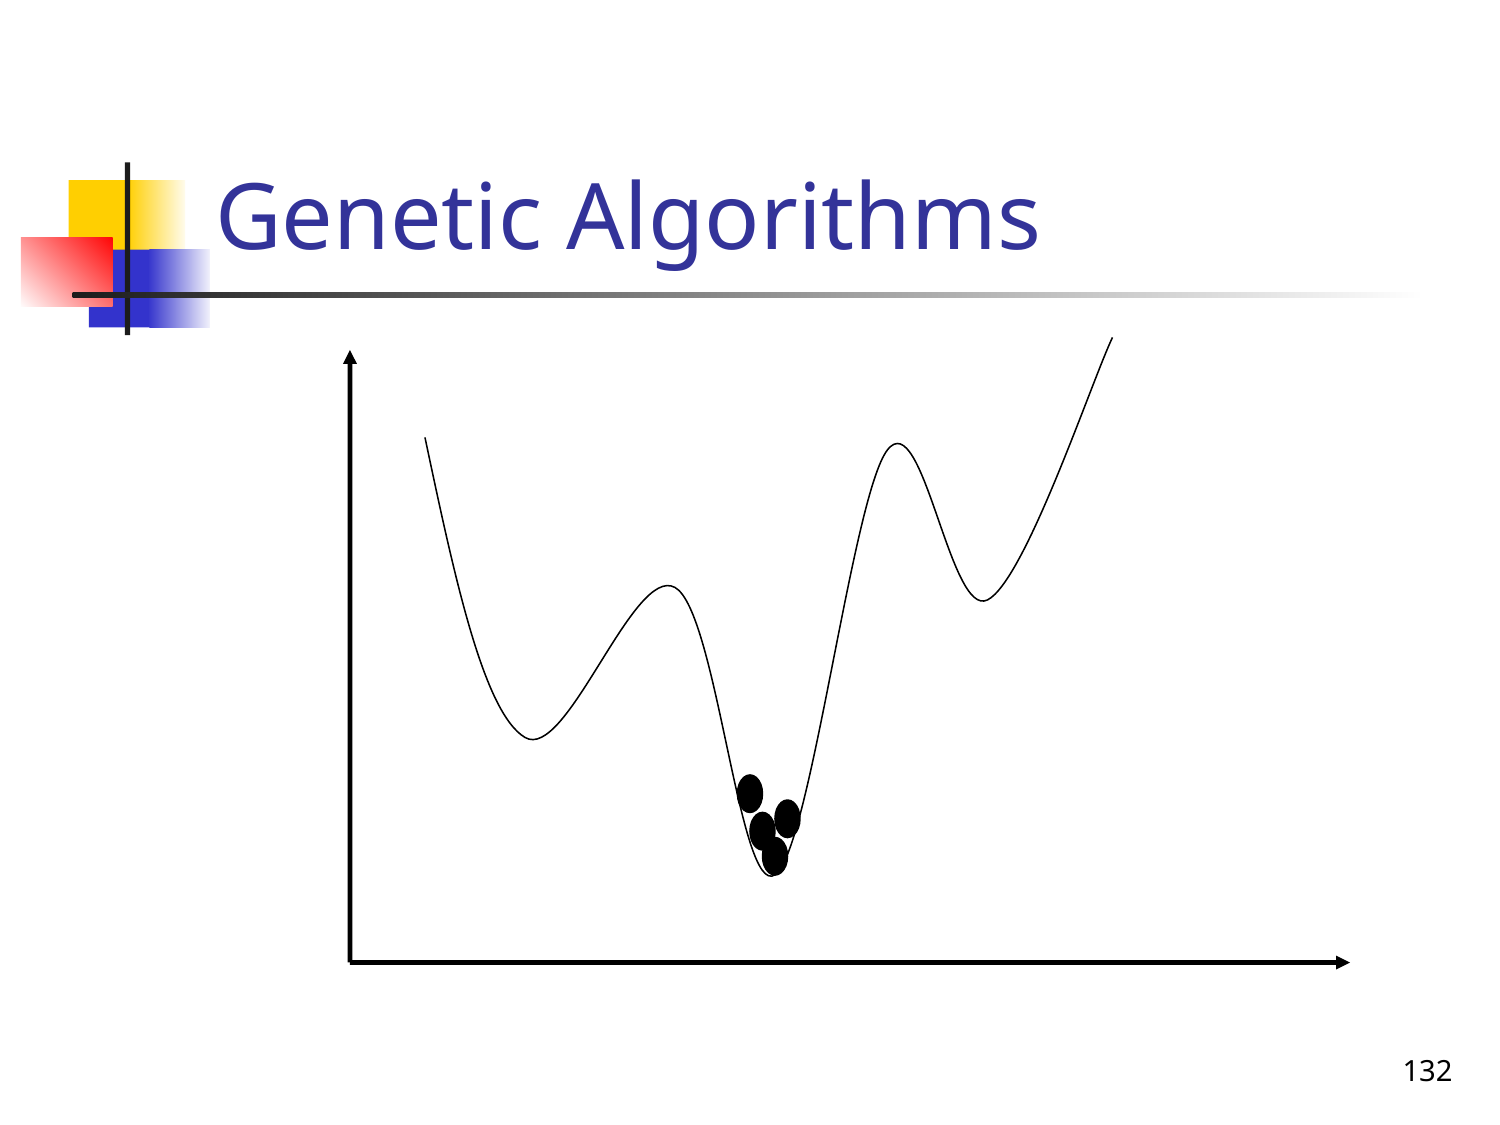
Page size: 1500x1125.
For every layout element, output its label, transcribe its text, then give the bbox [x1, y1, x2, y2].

text_box [762, 837, 788, 876]
text_box [750, 812, 775, 850]
text_box [424, 337, 1113, 877]
text_box [343, 349, 357, 962]
slide_number 132 [1154, 1023, 1468, 1100]
text_box [737, 774, 763, 813]
text_box [774, 800, 800, 838]
text_box [349, 956, 1351, 969]
title Genetic Algorithms [199, 140, 1479, 276]
